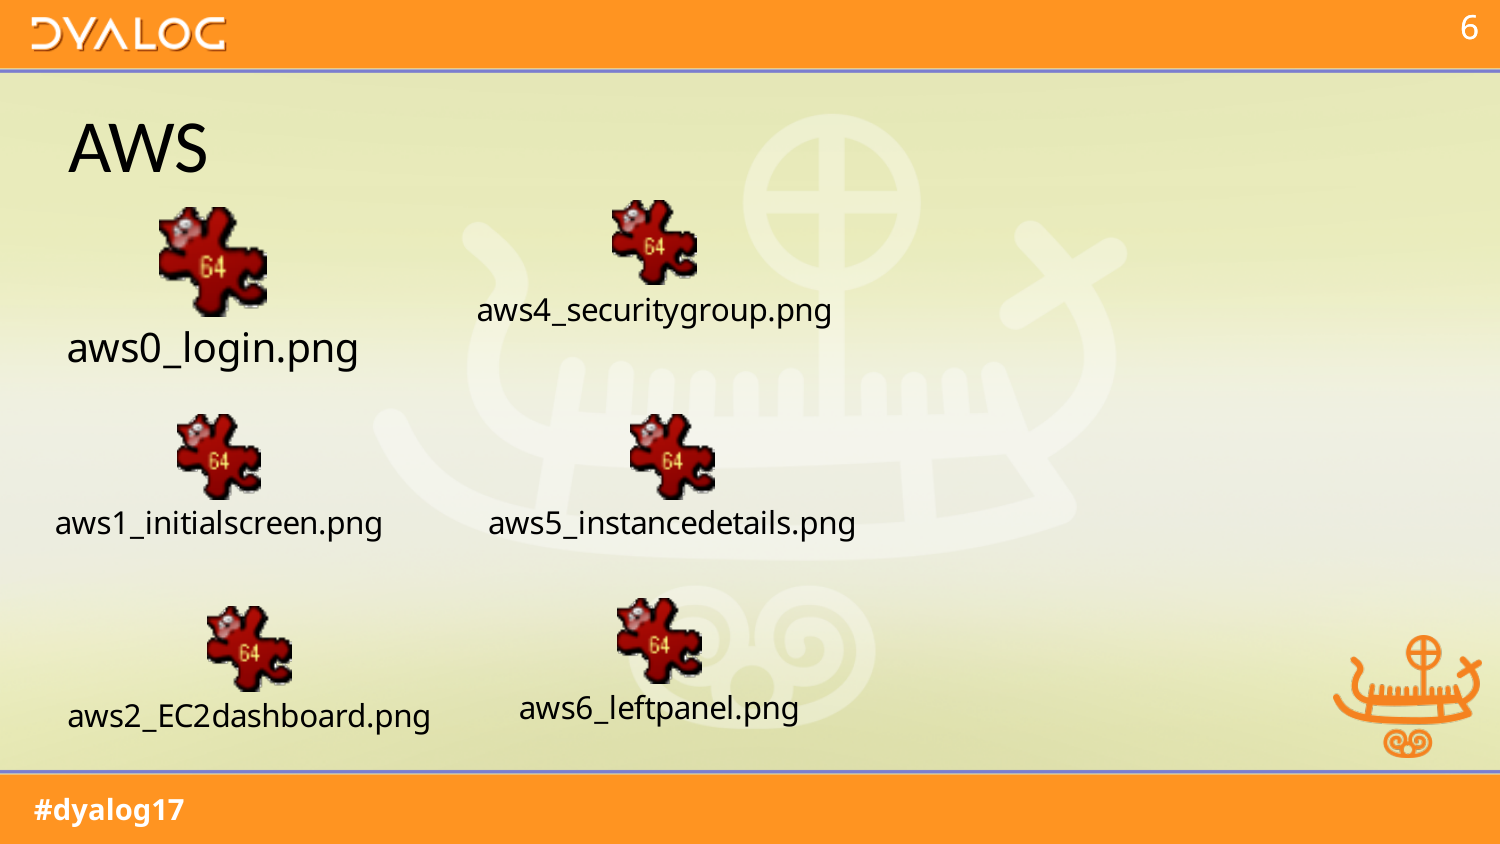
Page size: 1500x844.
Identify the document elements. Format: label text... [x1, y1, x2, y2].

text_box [491, 598, 825, 741]
title AWS [53, 94, 1425, 192]
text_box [26, 414, 412, 557]
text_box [447, 200, 860, 343]
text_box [454, 414, 888, 557]
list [40, 207, 383, 390]
picture [0, 0, 1500, 844]
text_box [33, 606, 464, 749]
